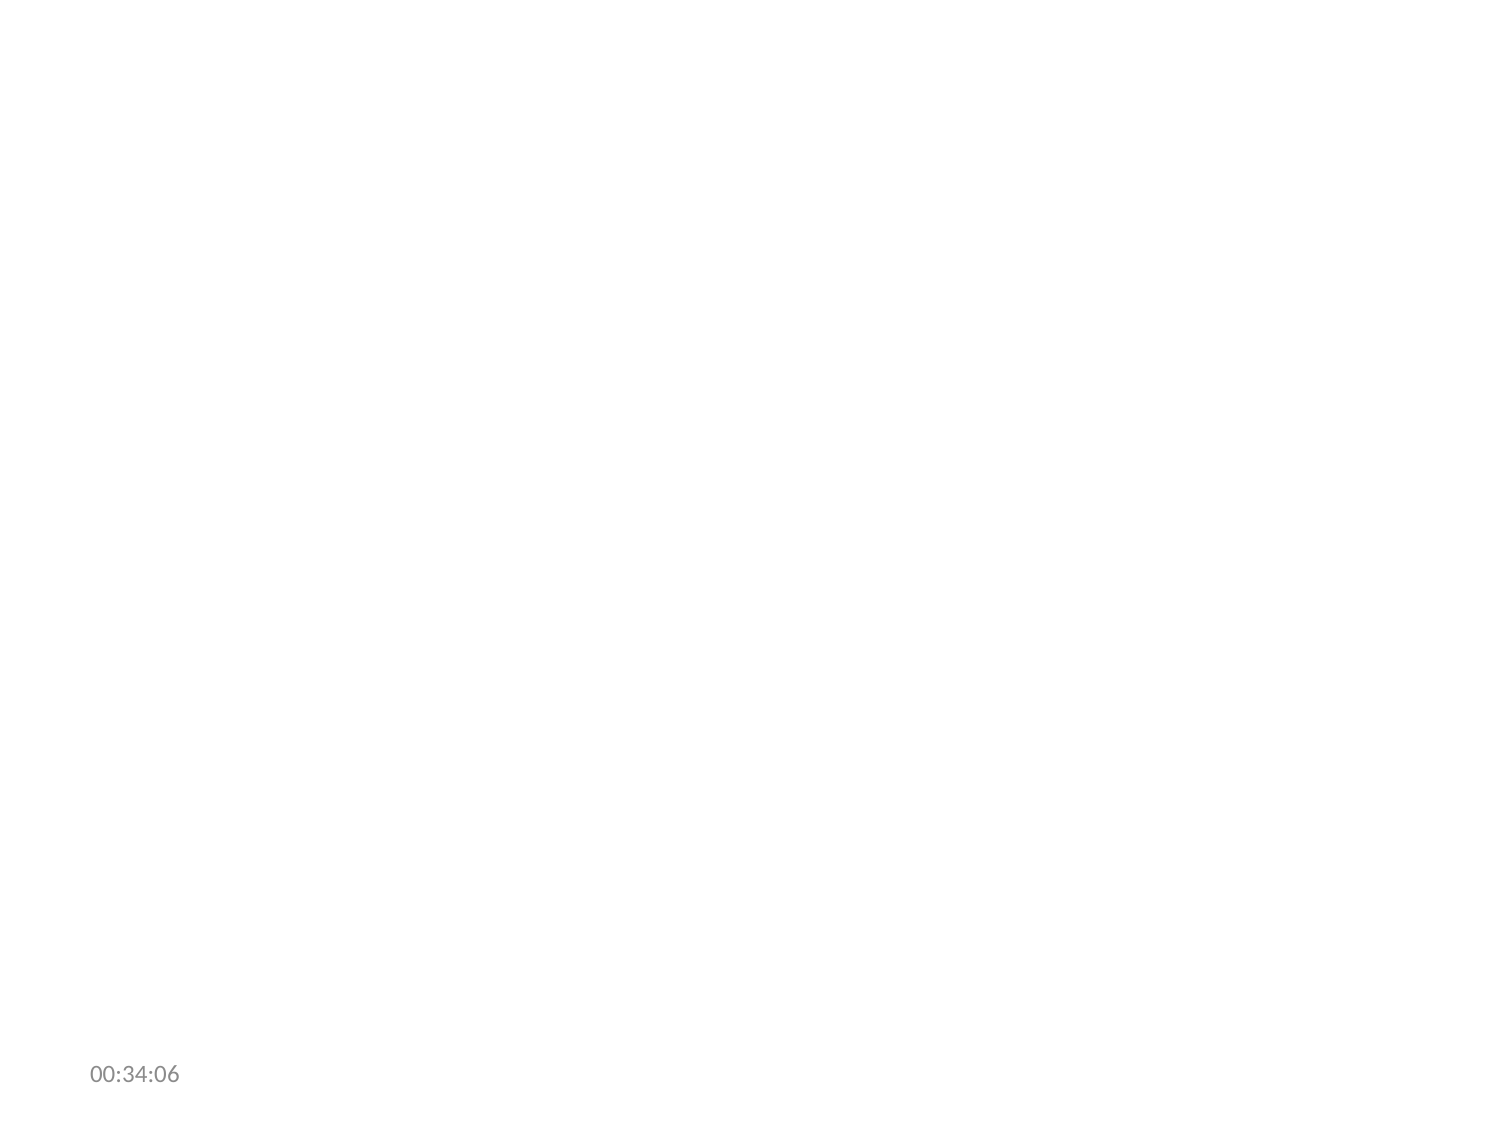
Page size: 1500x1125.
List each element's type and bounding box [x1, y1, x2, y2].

slide_number [75, 1042, 425, 1103]
